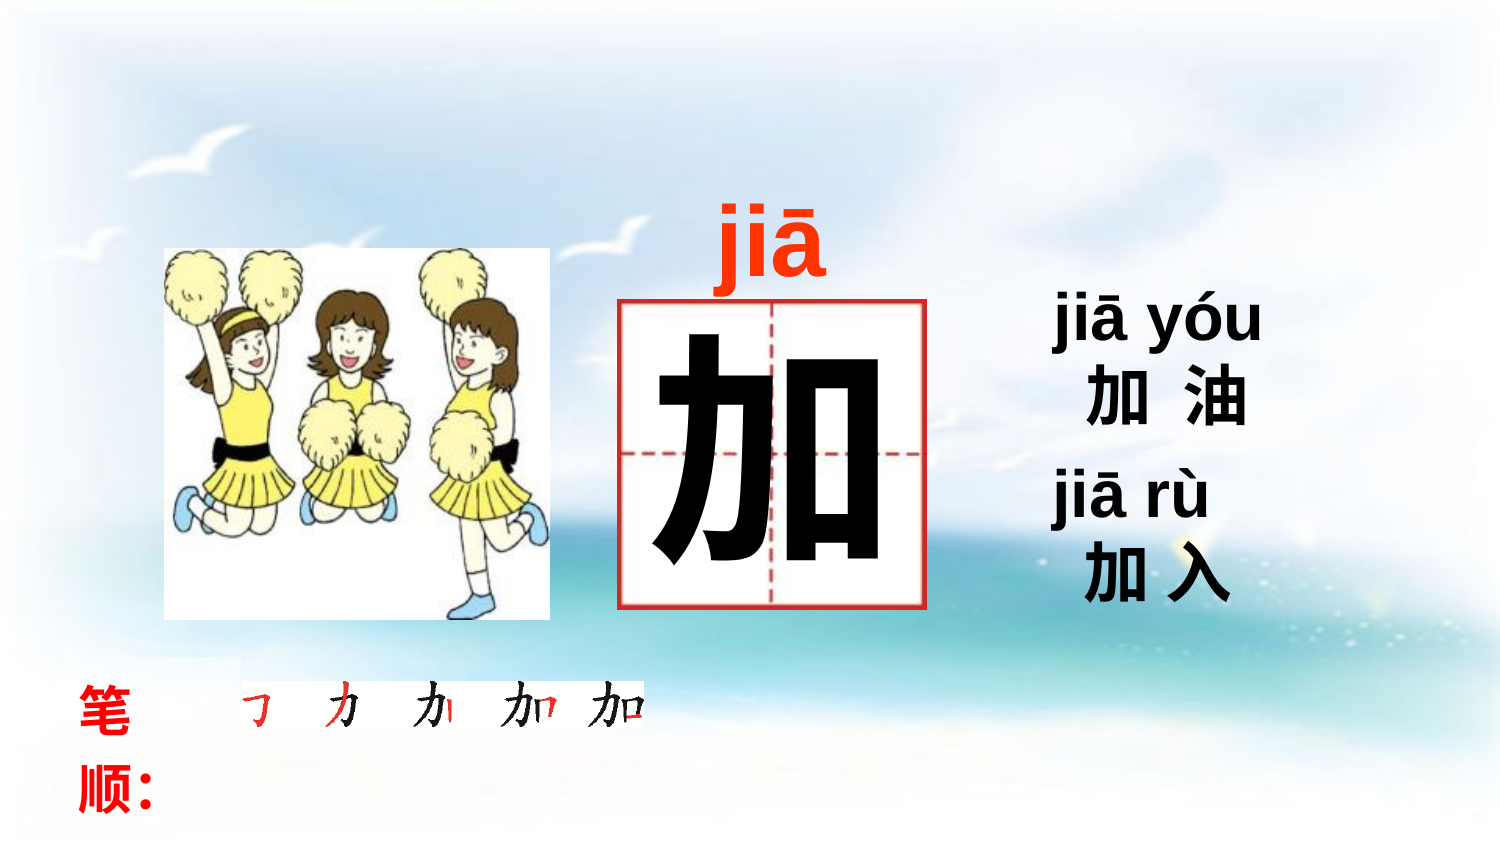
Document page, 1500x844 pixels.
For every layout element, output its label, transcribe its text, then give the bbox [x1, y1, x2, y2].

picture [0, 0, 1500, 844]
text_box 笔顺： [63, 657, 242, 828]
text_box jiā yóu 加 油 [1038, 266, 1280, 442]
text_box jiā rù 加 入 [1037, 443, 1248, 619]
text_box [617, 285, 928, 610]
text_box jiā [700, 169, 842, 284]
